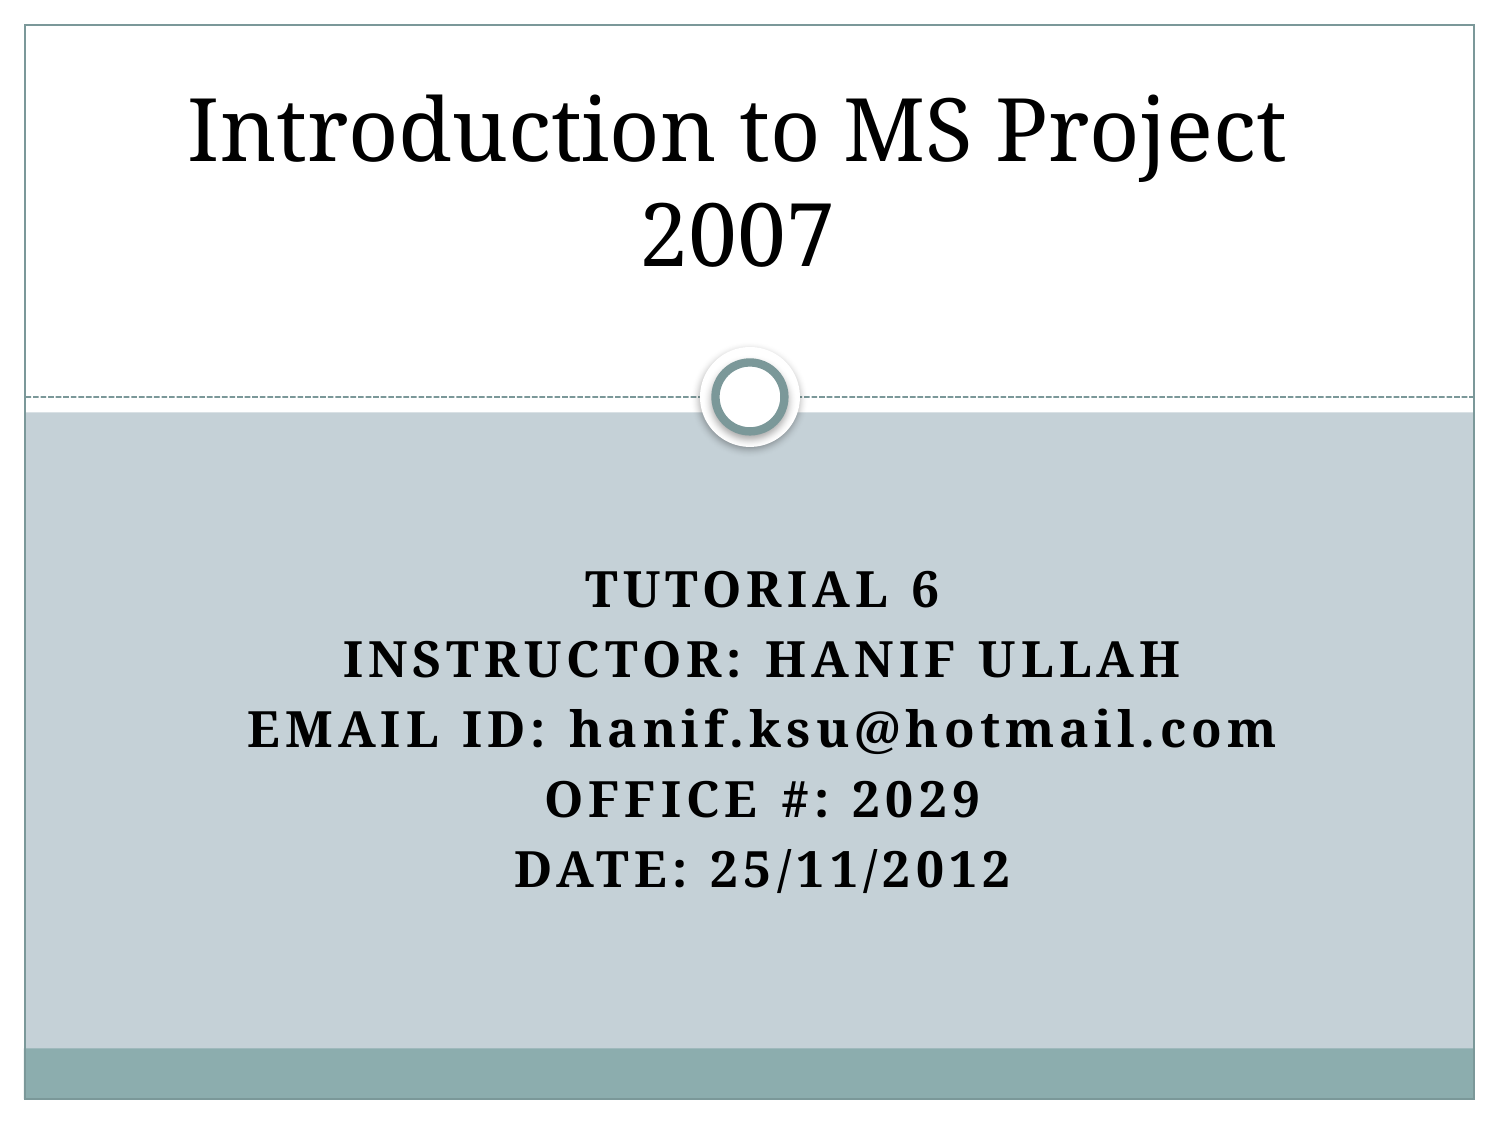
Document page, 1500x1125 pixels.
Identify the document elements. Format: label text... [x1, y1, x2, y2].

subtitle Tutorial 6 Instructor: Hanif Ullah Email ID: hanif.ksu@hotmail.com Office #: 2029 Date: 25/11/2012 [125, 549, 1400, 1050]
title Introduction to MS Project 2007 [99, 50, 1375, 292]
